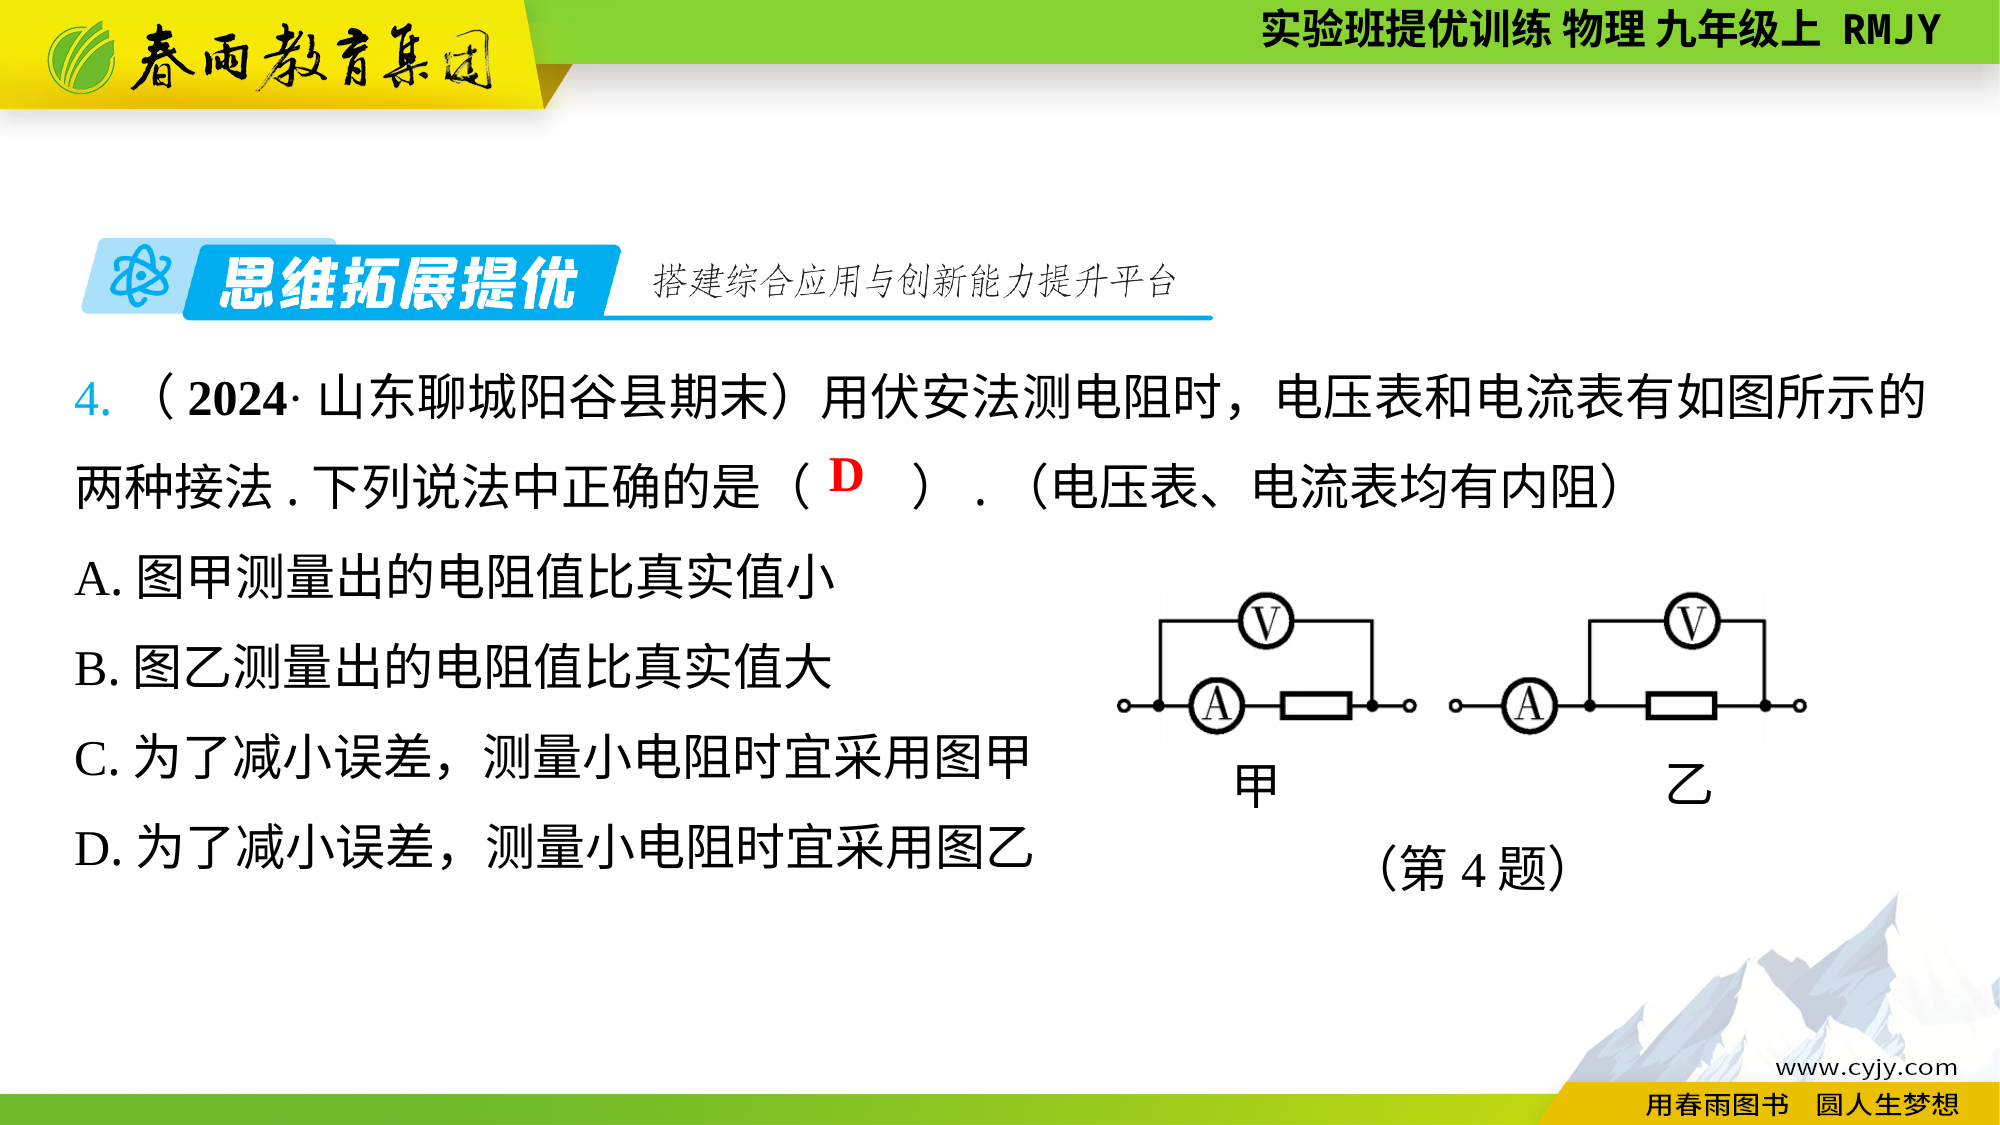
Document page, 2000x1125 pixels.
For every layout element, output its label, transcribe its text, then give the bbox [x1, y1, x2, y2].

picture [0, 0, 2000, 1125]
text_box D [814, 433, 880, 509]
text_box 乙 [1650, 754, 1730, 821]
text_box 甲 [1217, 754, 1297, 823]
list 4.（2024·山东聊城阳谷县期末）用伏安法测电阻时，电压表和电流表有如图所示的两种接法.下列说法中正确的是（ ）.（电压表、电流表均有内阻） A.图甲测量出的电阻值比真实值小 B.图乙测量出的电阻值比真实值大 C.为了减小误差，测量小电阻时宜采用图甲 D.为了减小误差，测量小电阻时宜采用图乙 [59, 327, 1944, 877]
text_box （第4题） [1334, 800, 1613, 905]
